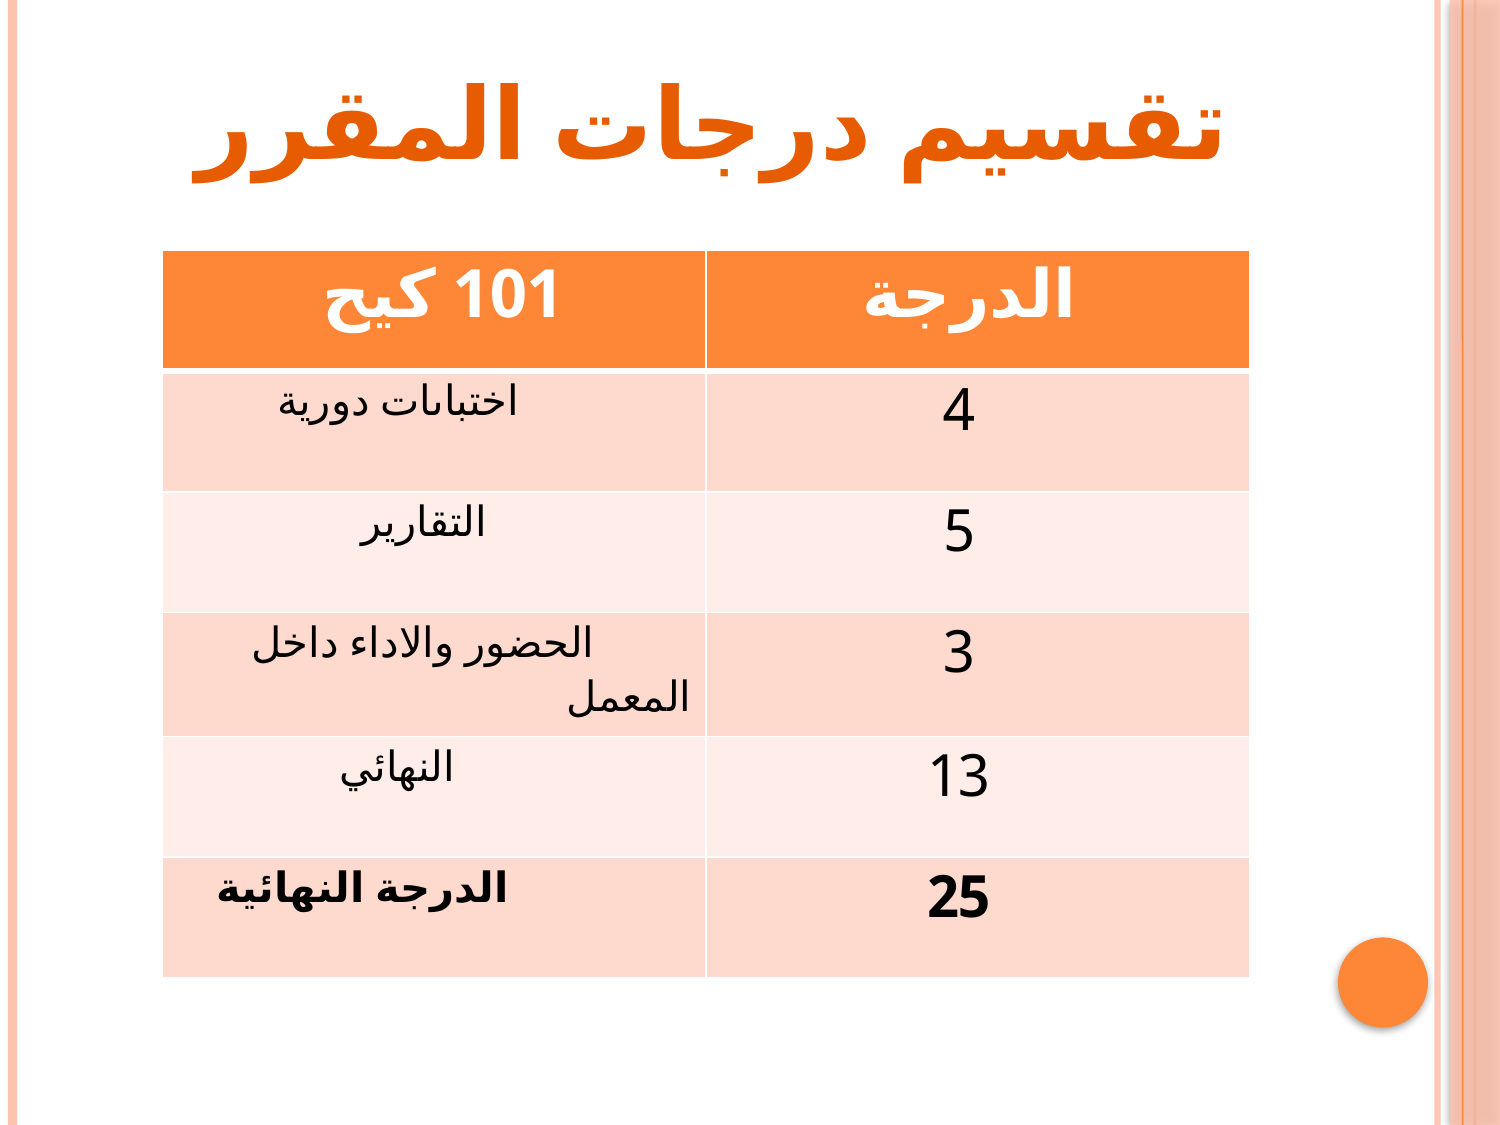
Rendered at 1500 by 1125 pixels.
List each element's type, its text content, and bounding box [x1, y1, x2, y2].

table_cell 25 [707, 858, 1249, 977]
table_cell 4 [707, 374, 1249, 491]
title تقسيم درجات المقرر [99, 0, 1325, 188]
table_cell الحضور والاداء داخل المعمل [163, 613, 705, 736]
table_cell اختباىات دورية [163, 374, 705, 491]
table_cell الدرجة النهائية [163, 858, 705, 977]
table_cell 13 [707, 737, 1249, 856]
table_cell التقارير [163, 493, 705, 612]
table_cell 3 [707, 613, 1249, 736]
table_cell 5 [707, 493, 1249, 612]
table_header 101 كيح [163, 251, 705, 368]
table_header الدرجة [707, 251, 1249, 368]
table_cell النهائي [163, 737, 705, 856]
